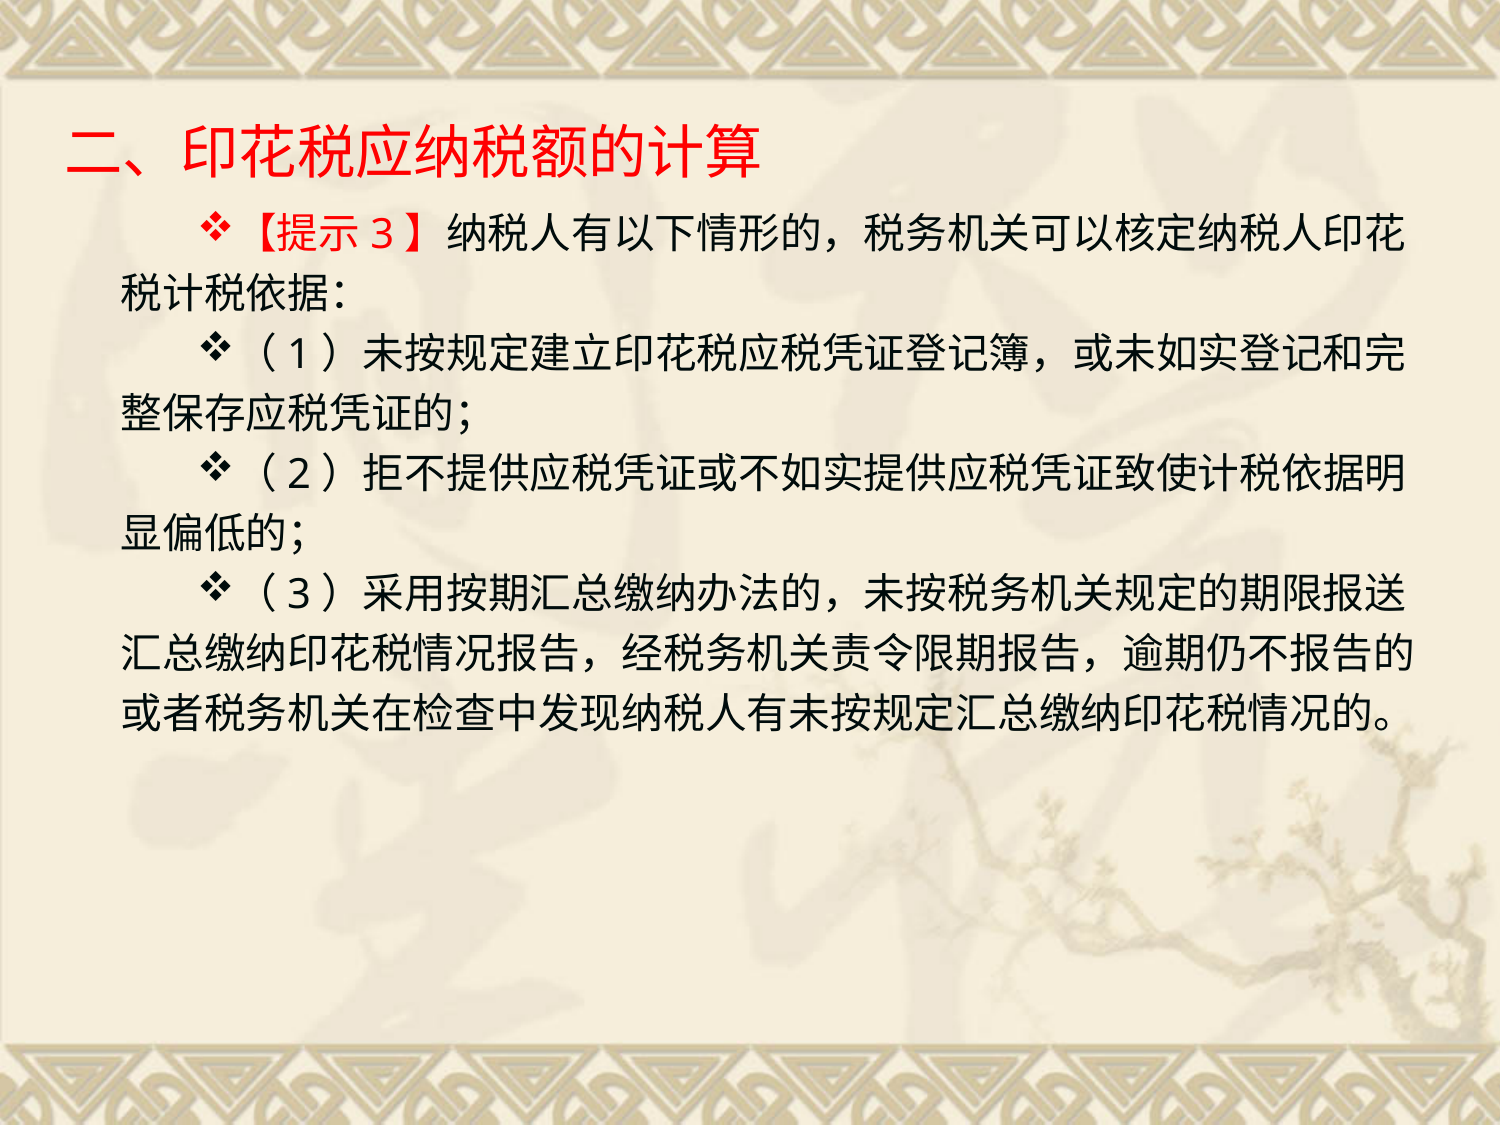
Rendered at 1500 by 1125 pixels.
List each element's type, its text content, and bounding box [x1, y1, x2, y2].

title 二、印花税应纳税额的计算 [49, 56, 1451, 188]
picture [0, 0, 1500, 1125]
list 【提示3】纳税人有以下情形的，税务机关可以核定纳税人印花税计税依据： （1）未按规定建立印花税应税凭证登记簿，或未如实登记和完整保存应税凭证的； （2）拒不提供应税凭证或不如实提供应税凭证致使计税依据明显偏低的； （3）采用按期汇总缴纳办法的，未按税务机关规定的期限报送汇总缴纳印花税情况报告，经税务机关责令限期报告，逾期仍不报告的或者税务机关在检查中发现纳税人有未按规定汇总缴纳印花税情况的。 [49, 188, 1451, 1019]
